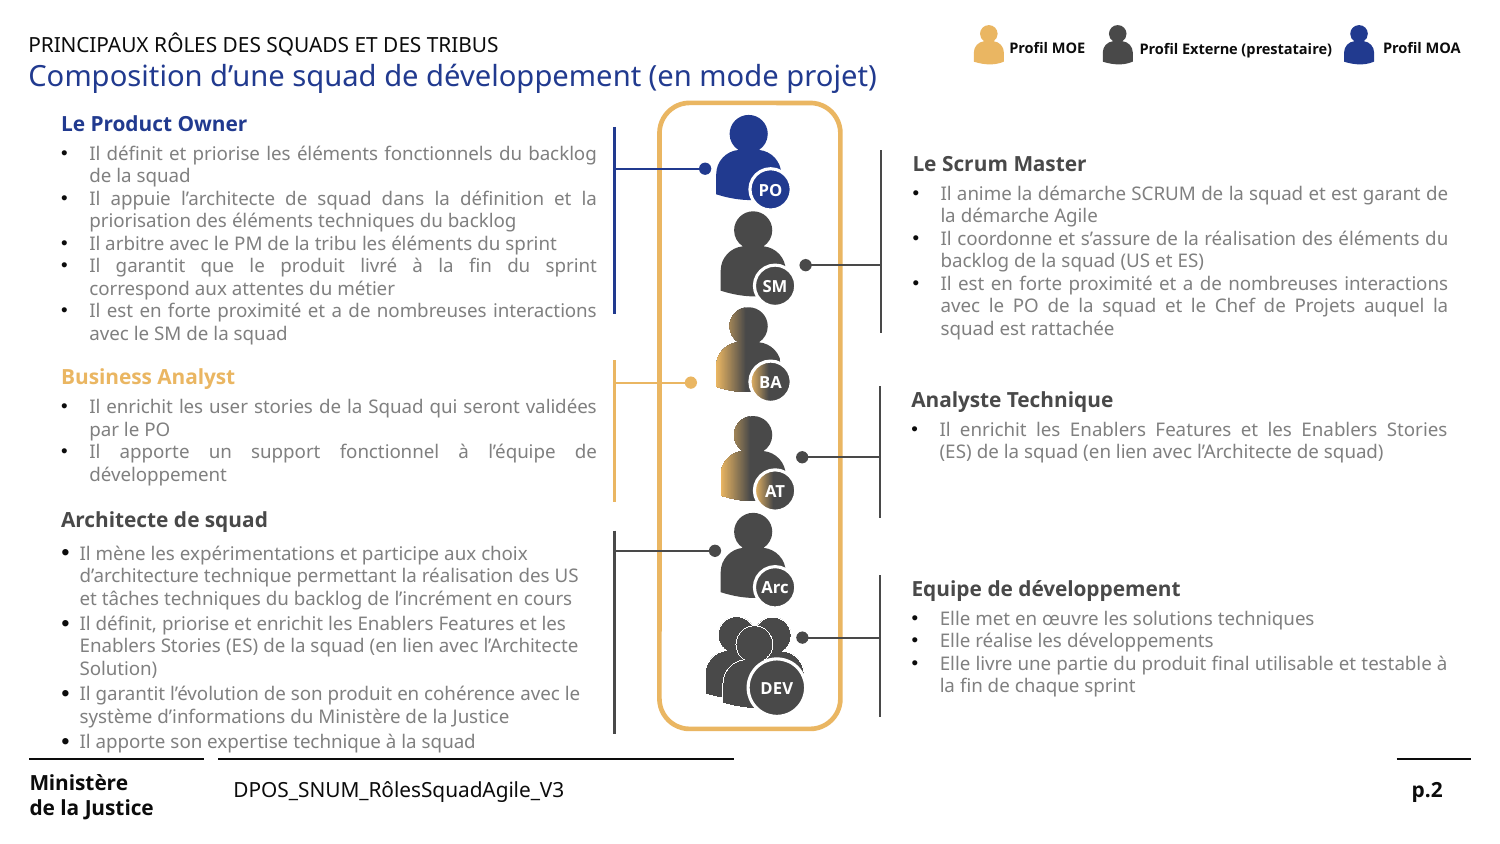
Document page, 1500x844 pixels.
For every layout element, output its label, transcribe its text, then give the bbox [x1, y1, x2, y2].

footer DPOS_SNUM_RôlesSquadAgile_V3 [218, 768, 734, 813]
text_box Le Product Owner Il définit et priorise les éléments fonctionnels du backlog de la squad Il appuie l’architecte de squad dans la définition et la priorisation des éléments techniques du backlog Il arbitre avec le PM de la tribu les éléments du sprint Il garantit que le produit livré à la fin du sprint correspond aux attentes du métier Il est en forte proximité et a de nombreuses interactions avec le SM de la squad [61, 110, 597, 345]
text_box [757, 618, 805, 678]
text_box Business Analyst Il enrichit les user stories de la Squad qui seront validées par le PO Il apporte un support fonctionnel à l’équipe de développement [61, 363, 597, 505]
text_box Profil MOE [992, 12, 1123, 66]
text_box Profil MOA [1398, 12, 1500, 66]
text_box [720, 415, 796, 511]
text_box Analyste Technique Il enrichit les Enablers Features et les Enablers Stories (ES) de la squad (en lien avec l’Architecte de squad) [911, 386, 1447, 518]
slide_number p.2 [1396, 768, 1471, 792]
text_box [705, 618, 753, 698]
text_box Tribu X [657, 170, 843, 547]
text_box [715, 114, 792, 211]
text_box DEV [748, 658, 806, 717]
text_box [973, 25, 992, 65]
text_box [722, 625, 773, 709]
text_box PRINCIPAUX RÔLES DES SQUADS ET DES TRIBUS Composition d’une squad de développement (en mode projet) [28, 32, 916, 92]
text_box Le Scrum Master Il anime la démarche SCRUM de la squad et est garant de la démarche Agile Il coordonne et s’assure de la réalisation des éléments du backlog de la squad (US et ES) Il est en forte proximité et a de nombreuses interactions avec le PO de la squad et le Chef de Projets auquel la squad est rattachée [912, 150, 1448, 329]
text_box Profil Externe (prestataire) [1123, 10, 1398, 66]
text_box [715, 307, 792, 403]
text_box Architecte de squad Il mène les expérimentations et participe aux choix d’architecture technique permettant la réalisation des US et tâches techniques du backlog de l’incrément en cours Il définit, priorise et enrichit les Enablers Features et les Enablers Stories (ES) de la squad (en lien avec l’Architecte Solution) Il garantit l’évolution de son produit en cohérence avec le système d’informations du Ministère de la Justice Il apporte son expertise technique à la squad [61, 507, 597, 711]
text_box Tribu X [657, 466, 843, 732]
text_box Tribu X [657, 100, 843, 262]
text_box Equipe de développement Elle met en œuvre les solutions techniques Elle réalise les développements Elle livre une partie du produit final utilisable et testable à la fin de chaque sprint [911, 575, 1447, 717]
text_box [720, 512, 796, 609]
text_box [720, 218, 796, 305]
